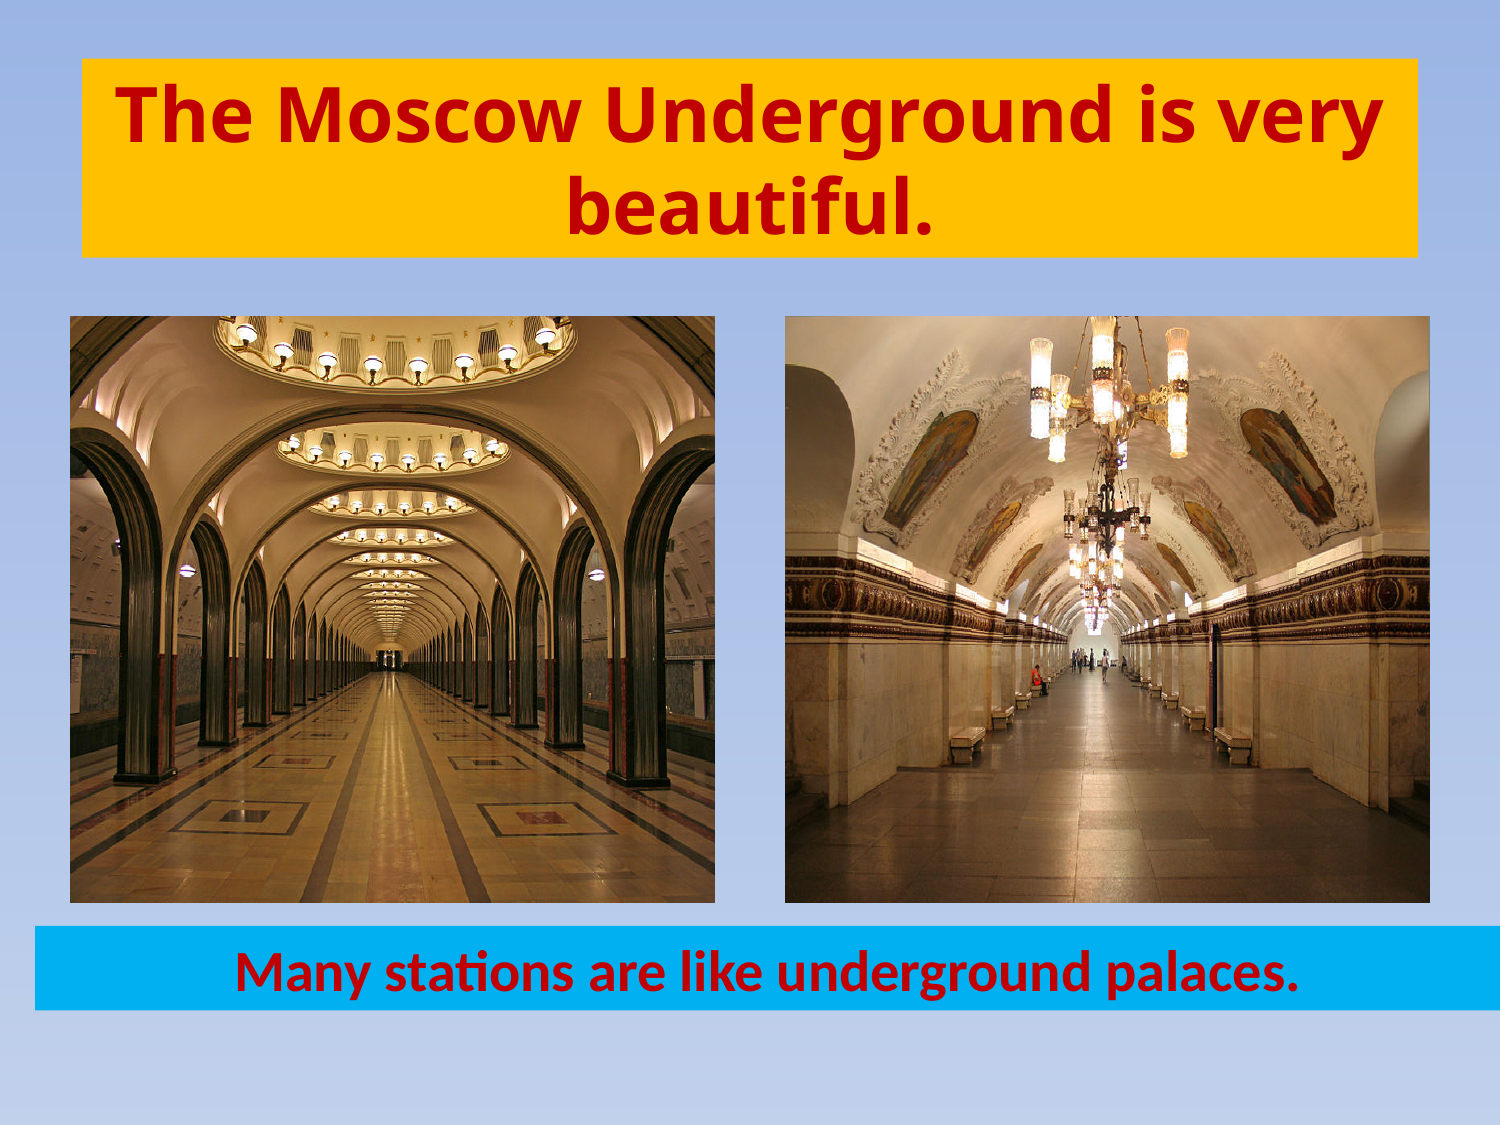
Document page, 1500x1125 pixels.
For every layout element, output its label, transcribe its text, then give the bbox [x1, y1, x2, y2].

picture [70, 316, 716, 903]
picture [784, 316, 1430, 903]
title The Moscow Underground is very beautiful. [82, 58, 1418, 258]
text_box Many stations are like underground palaces. [35, 925, 1500, 1011]
